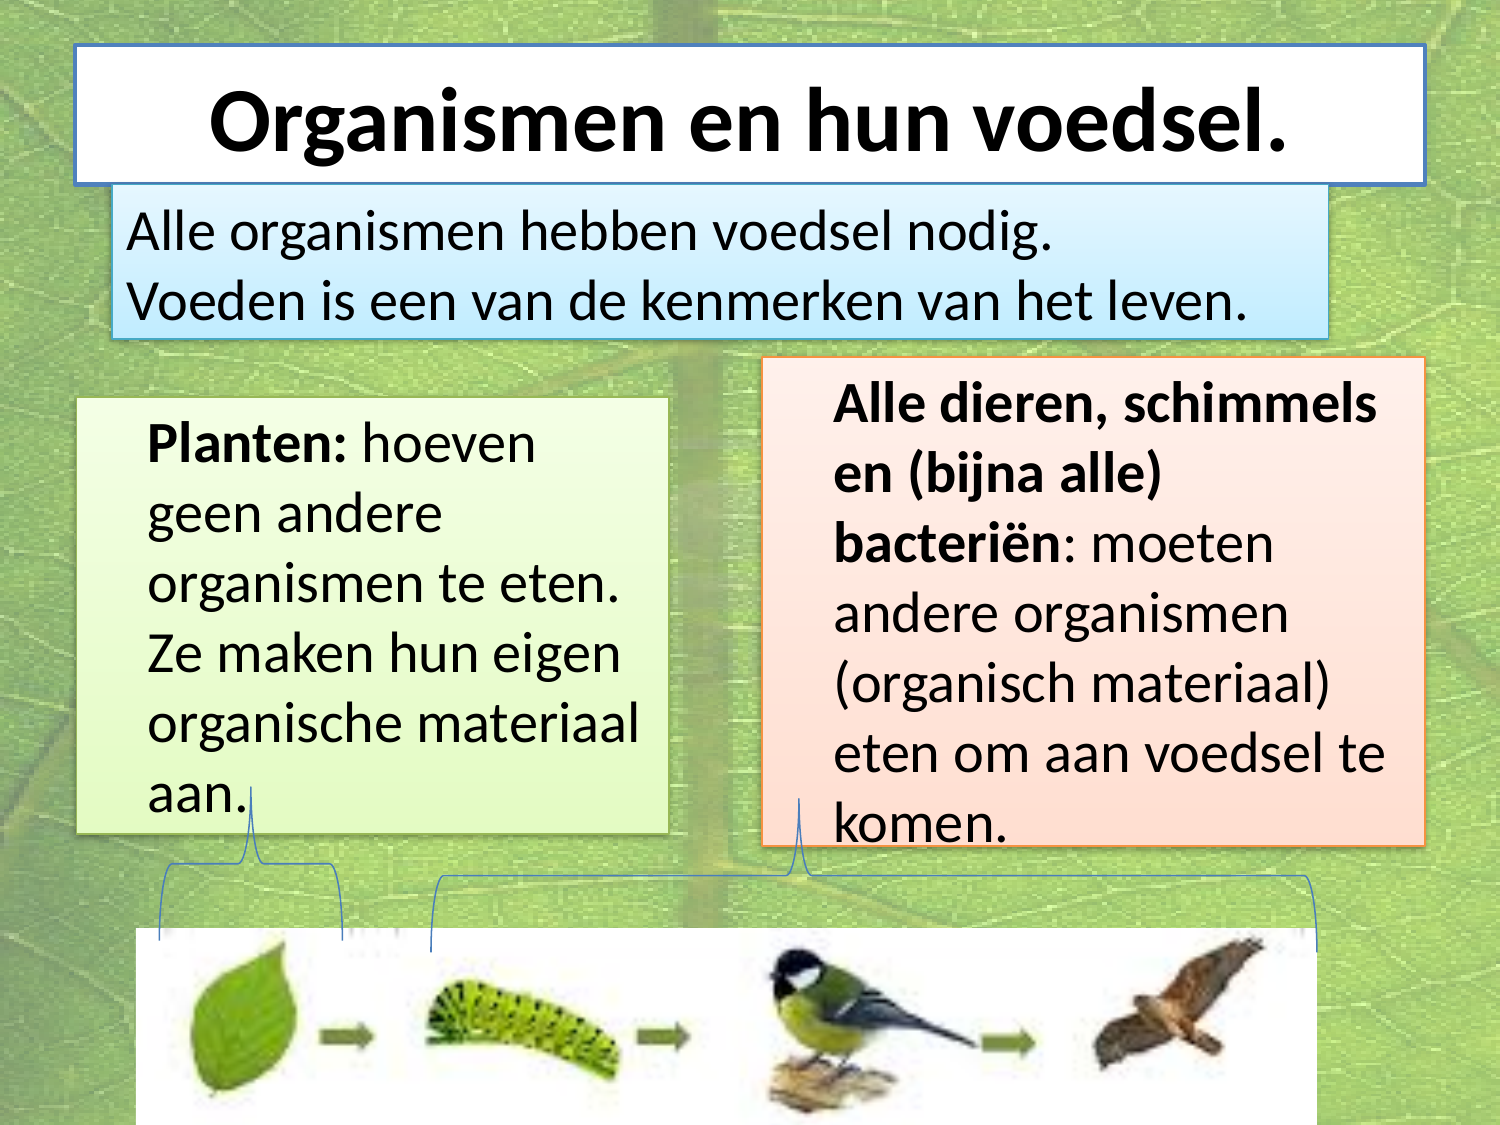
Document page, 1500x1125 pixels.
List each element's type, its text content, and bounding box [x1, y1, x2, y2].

picture [135, 928, 1318, 1125]
text_box Alle organismen hebben voedsel nodig. Voeden is een van de kenmerken van het leven. [111, 184, 1329, 340]
title Organismen en hun voedsel. [73, 43, 1427, 187]
text_box [158, 786, 343, 927]
list Alle dieren, schimmels en (bijna alle) bacteriën: moeten andere organismen (organisch materiaal) eten om aan voedsel te komen. [761, 356, 1426, 847]
text_box [430, 798, 1318, 928]
list Planten: hoeven geen andere organismen te eten. Ze maken hun eigen organische materiaal aan. [76, 396, 670, 835]
